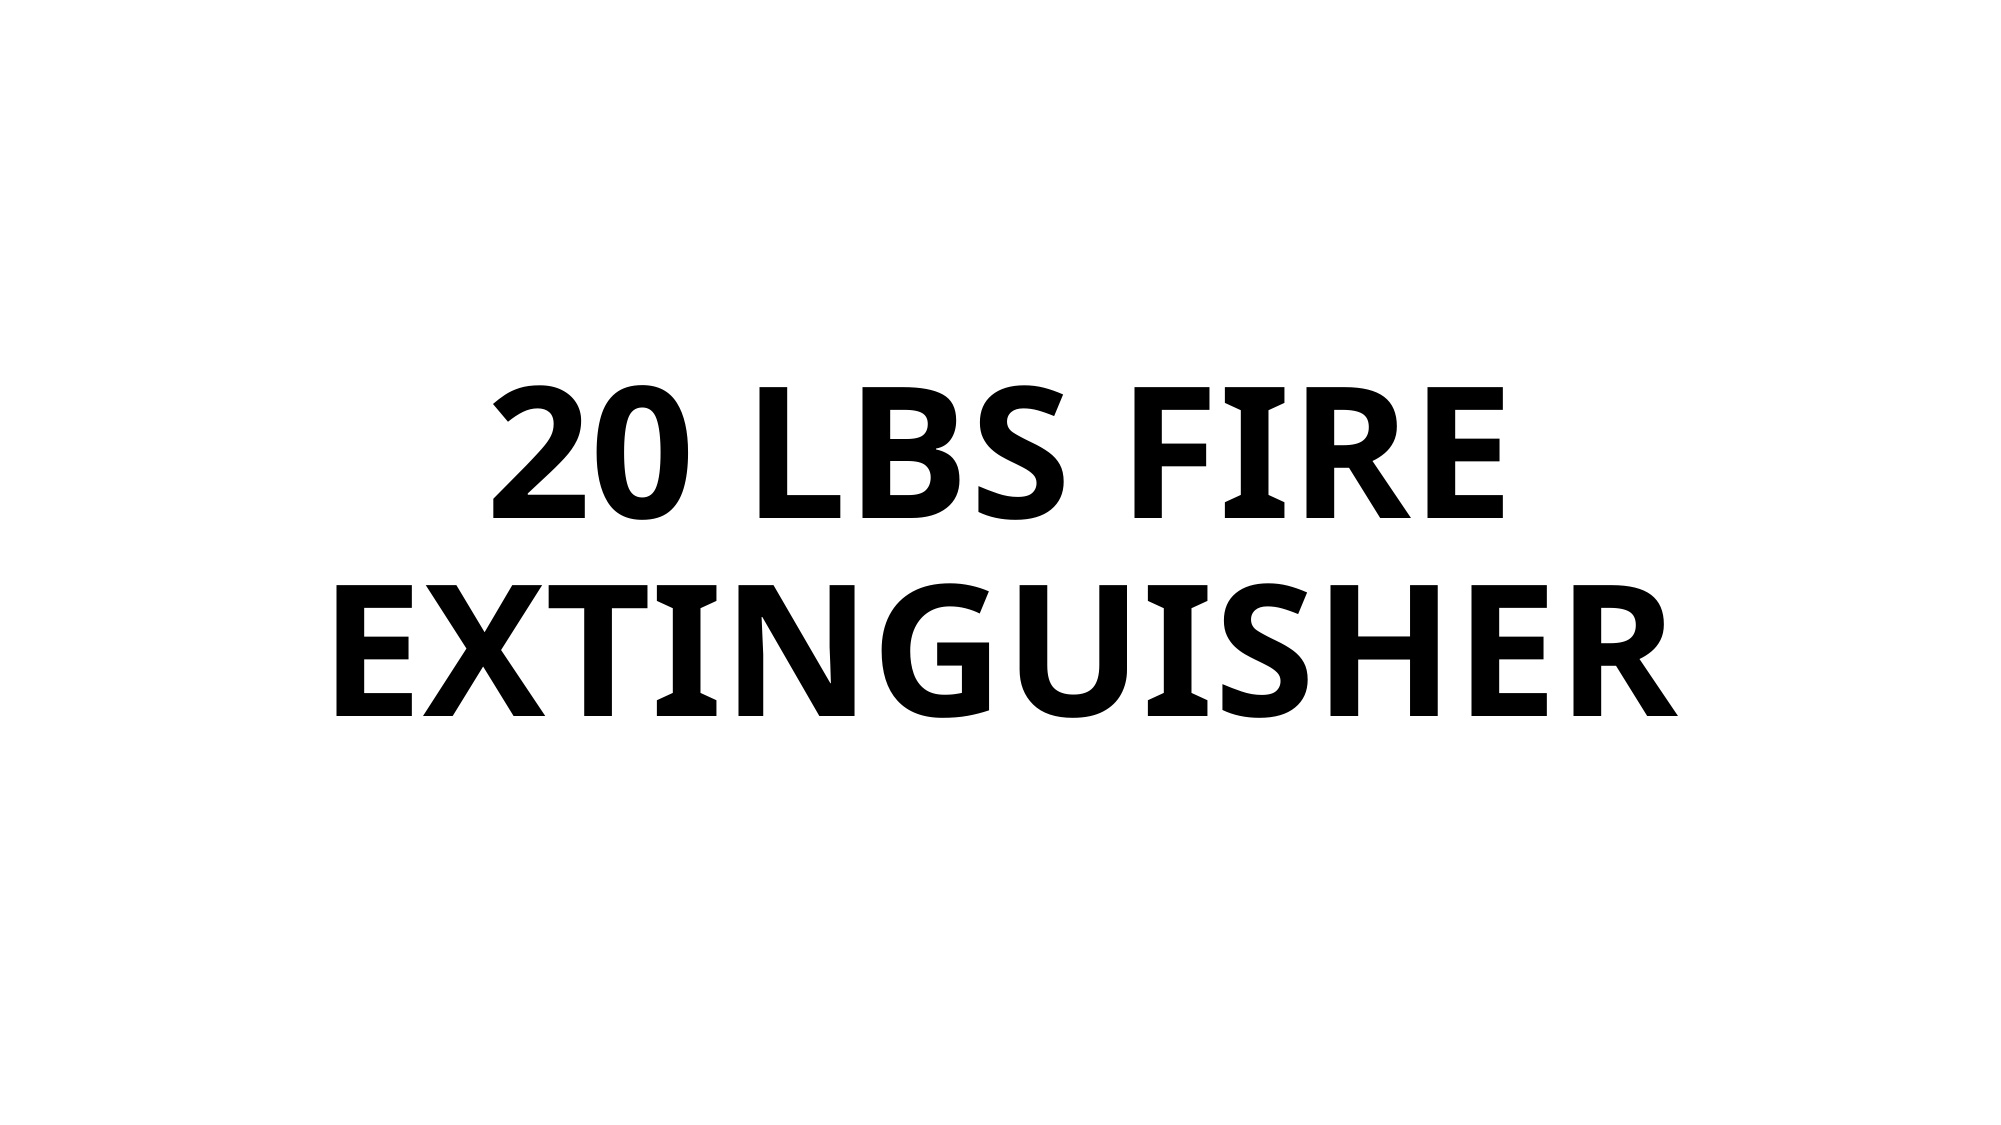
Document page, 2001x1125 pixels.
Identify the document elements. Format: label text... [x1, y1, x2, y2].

title 20 LBS FIRE EXTINGUISHER [137, 59, 1863, 1057]
